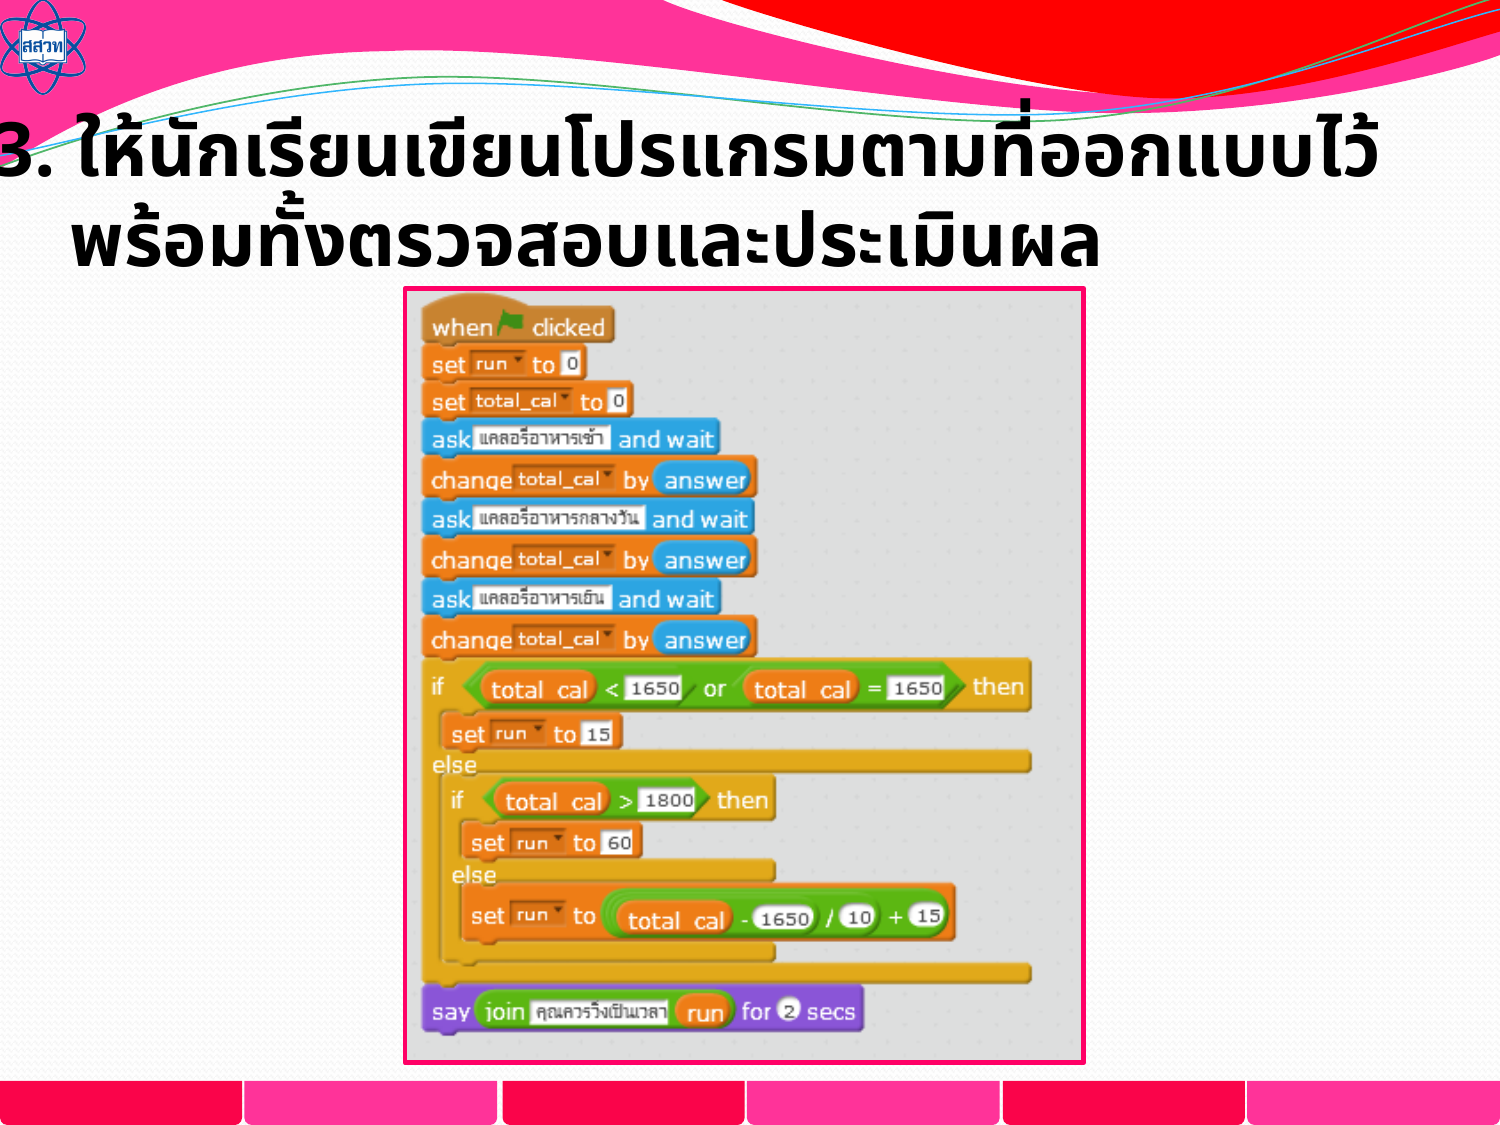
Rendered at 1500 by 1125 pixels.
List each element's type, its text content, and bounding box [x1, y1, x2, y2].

text_box 3. ให้นักเรียนเขียนโปรแกรมตามที่ออกแบบไว้ พร้อมทั้งตรวจสอบและประเมินผล [0, 93, 1396, 289]
picture [0, 0, 86, 93]
picture [407, 290, 1082, 1061]
